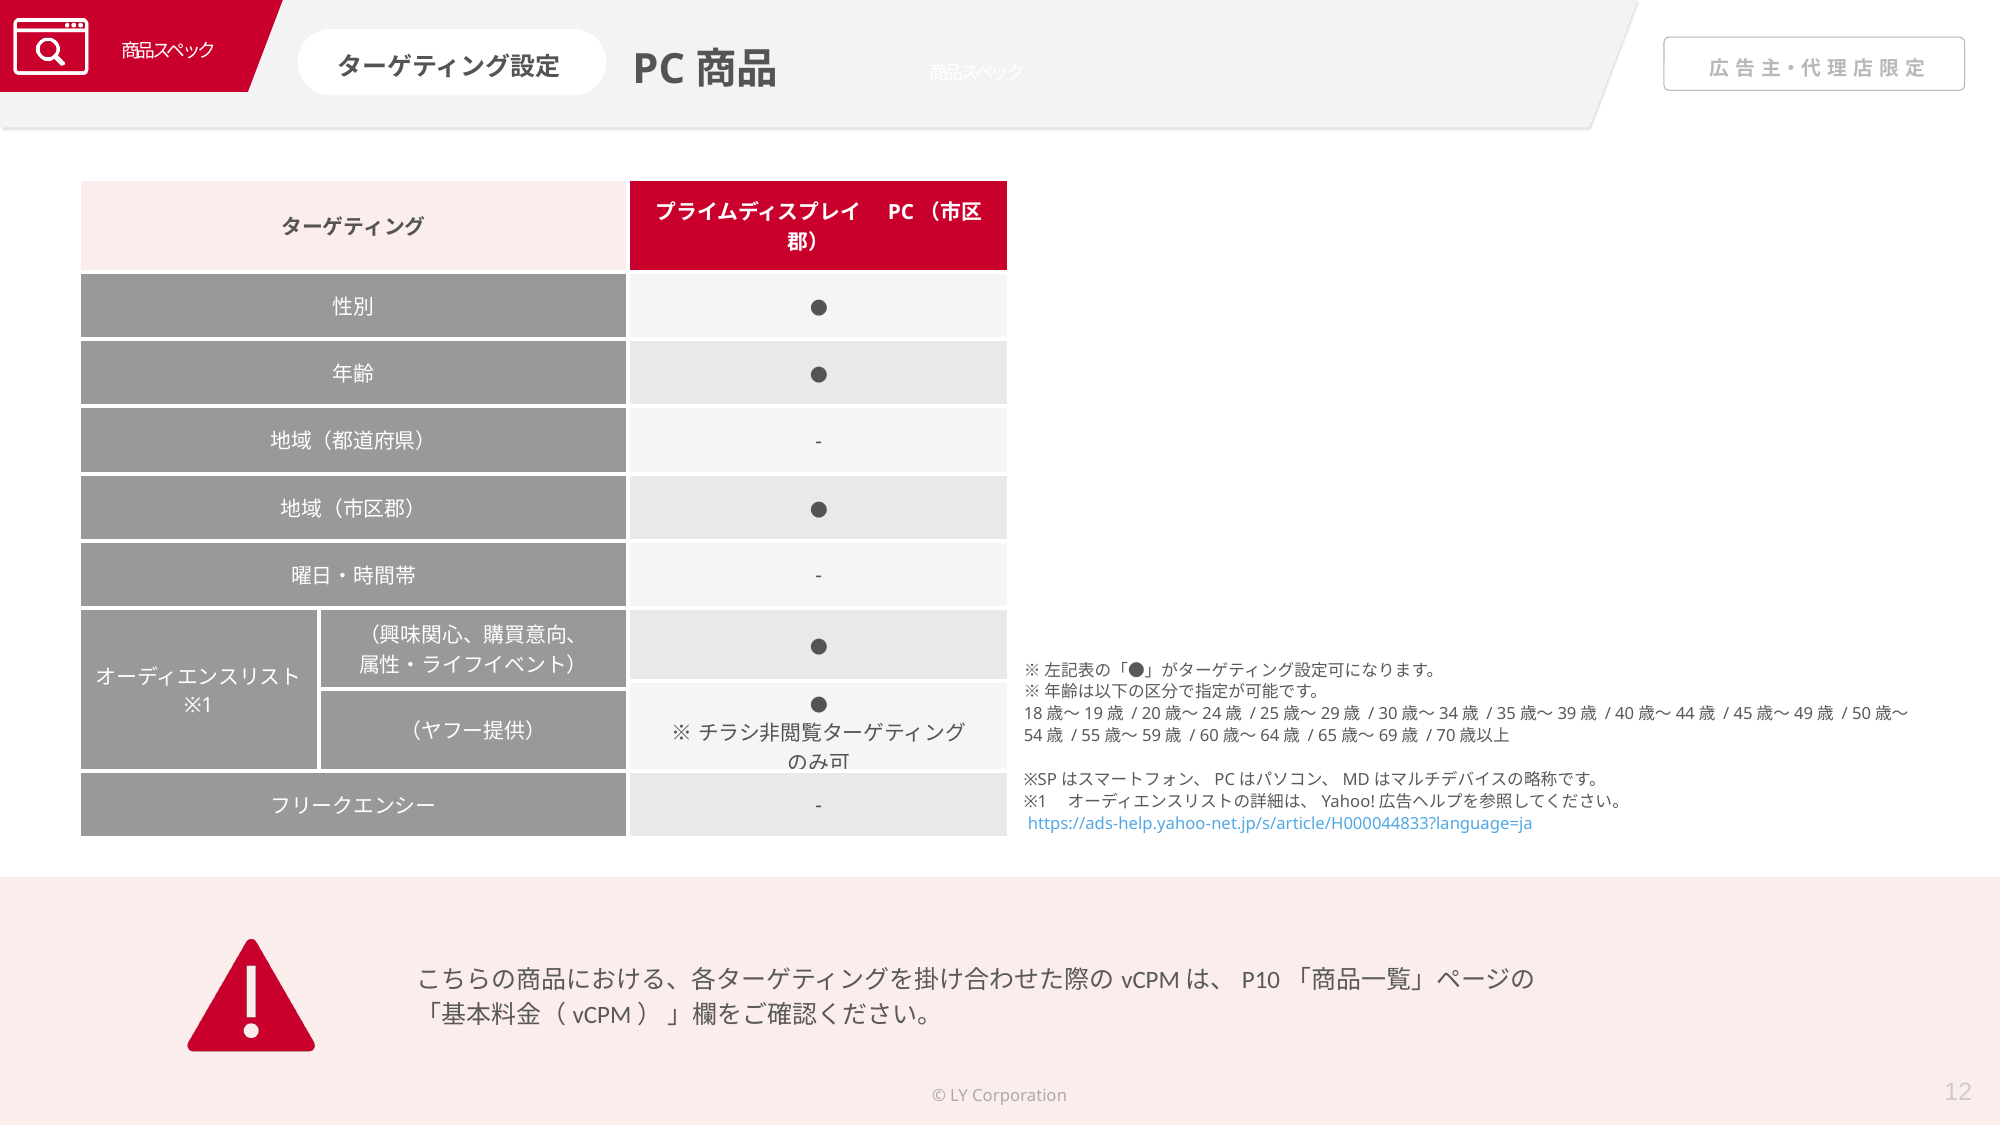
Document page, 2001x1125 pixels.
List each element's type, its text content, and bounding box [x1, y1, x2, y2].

table_cell 地域（市区郡） [81, 476, 626, 539]
list 商品スペック [585, 41, 1645, 97]
text_box ※左記表の「●」がターゲティング設定可になります。 ※年齢は以下の区分で指定が可能です。 18歳～19歳 / 20歳～24歳 / 25歳～29歳 / 30歳～34歳 / 35歳～39歳 / 40歳～44歳 / 45歳～49歳 / 50歳～54歳 / 55歳～59歳 / 60歳～64歳 / 65歳～69歳 / 70歳以上 ※SPはスマートフォン、PCはパソコン、MDはマルチデバイスの略称です。 ※1 オーディエンスリストの詳細は、Yahoo!広告ヘルプを参照してください。 https://ads-help.yahoo-net.jp/s/article/H000044833?language=ja [1023, 657, 1914, 836]
table_cell 地域（都道府県） [81, 408, 626, 472]
text_box ターゲティング設定 [292, 28, 606, 100]
table_cell - [630, 773, 1007, 836]
table_cell - [630, 408, 1007, 472]
table_cell ● [630, 274, 1007, 337]
table_header ターゲティング [81, 181, 626, 270]
list こちらの商品における、各ターゲティングを掛け合わせた際のvCPMは、P10「商品一覧」ページの 「基本料金（vCPM） 」欄をご確認ください。 [416, 914, 1922, 1078]
table_cell - [630, 543, 1007, 606]
table_cell （興味関心、購買意向、 属性・ライフイベント） [321, 610, 626, 687]
table_cell ● [630, 341, 1007, 404]
table_header プライムディスプレイ PC（市区郡） [630, 181, 1007, 270]
picture [180, 924, 322, 1066]
table_cell 曜日・時間帯 [81, 543, 626, 606]
table_cell ● [630, 476, 1007, 539]
text_box 商品スペック [97, 16, 240, 84]
picture [8, 4, 92, 87]
table_cell ● ※チラシ非閲覧ターゲティング のみ可 [630, 683, 1007, 769]
table_cell ● [630, 610, 1007, 679]
table_cell （ヤフー提供） [321, 691, 626, 769]
text_box PC商品 [632, 39, 1506, 95]
table_cell オーディエンスリスト ※1 [81, 610, 317, 769]
table_cell 性別 [81, 274, 626, 337]
table_cell フリークエンシー [81, 773, 626, 836]
table_cell 年齢 [81, 341, 626, 404]
